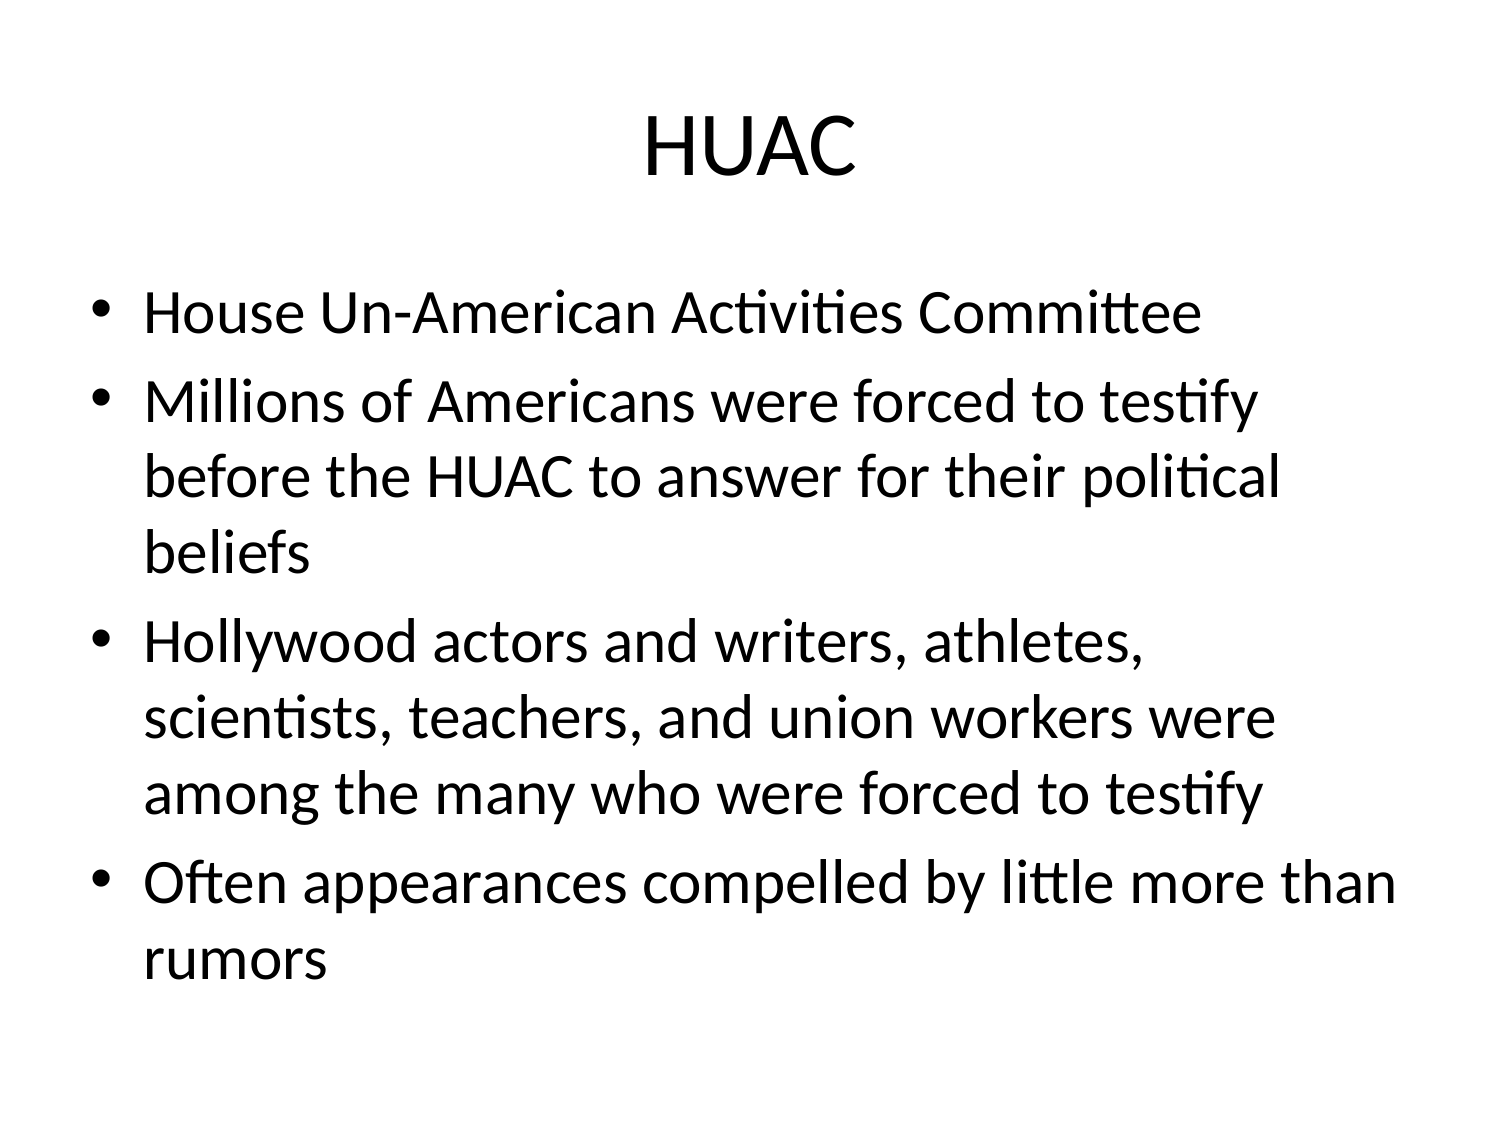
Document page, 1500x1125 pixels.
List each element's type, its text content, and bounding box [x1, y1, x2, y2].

title HUAC [75, 45, 1425, 233]
list House Un-American Activities Committee Millions of Americans were forced to testify before the HUAC to answer for their political beliefs Hollywood actors and writers, athletes, scientists, teachers, and union workers were among the many who were forced to testify Often appearances compelled by little more than rumors [75, 262, 1425, 1005]
